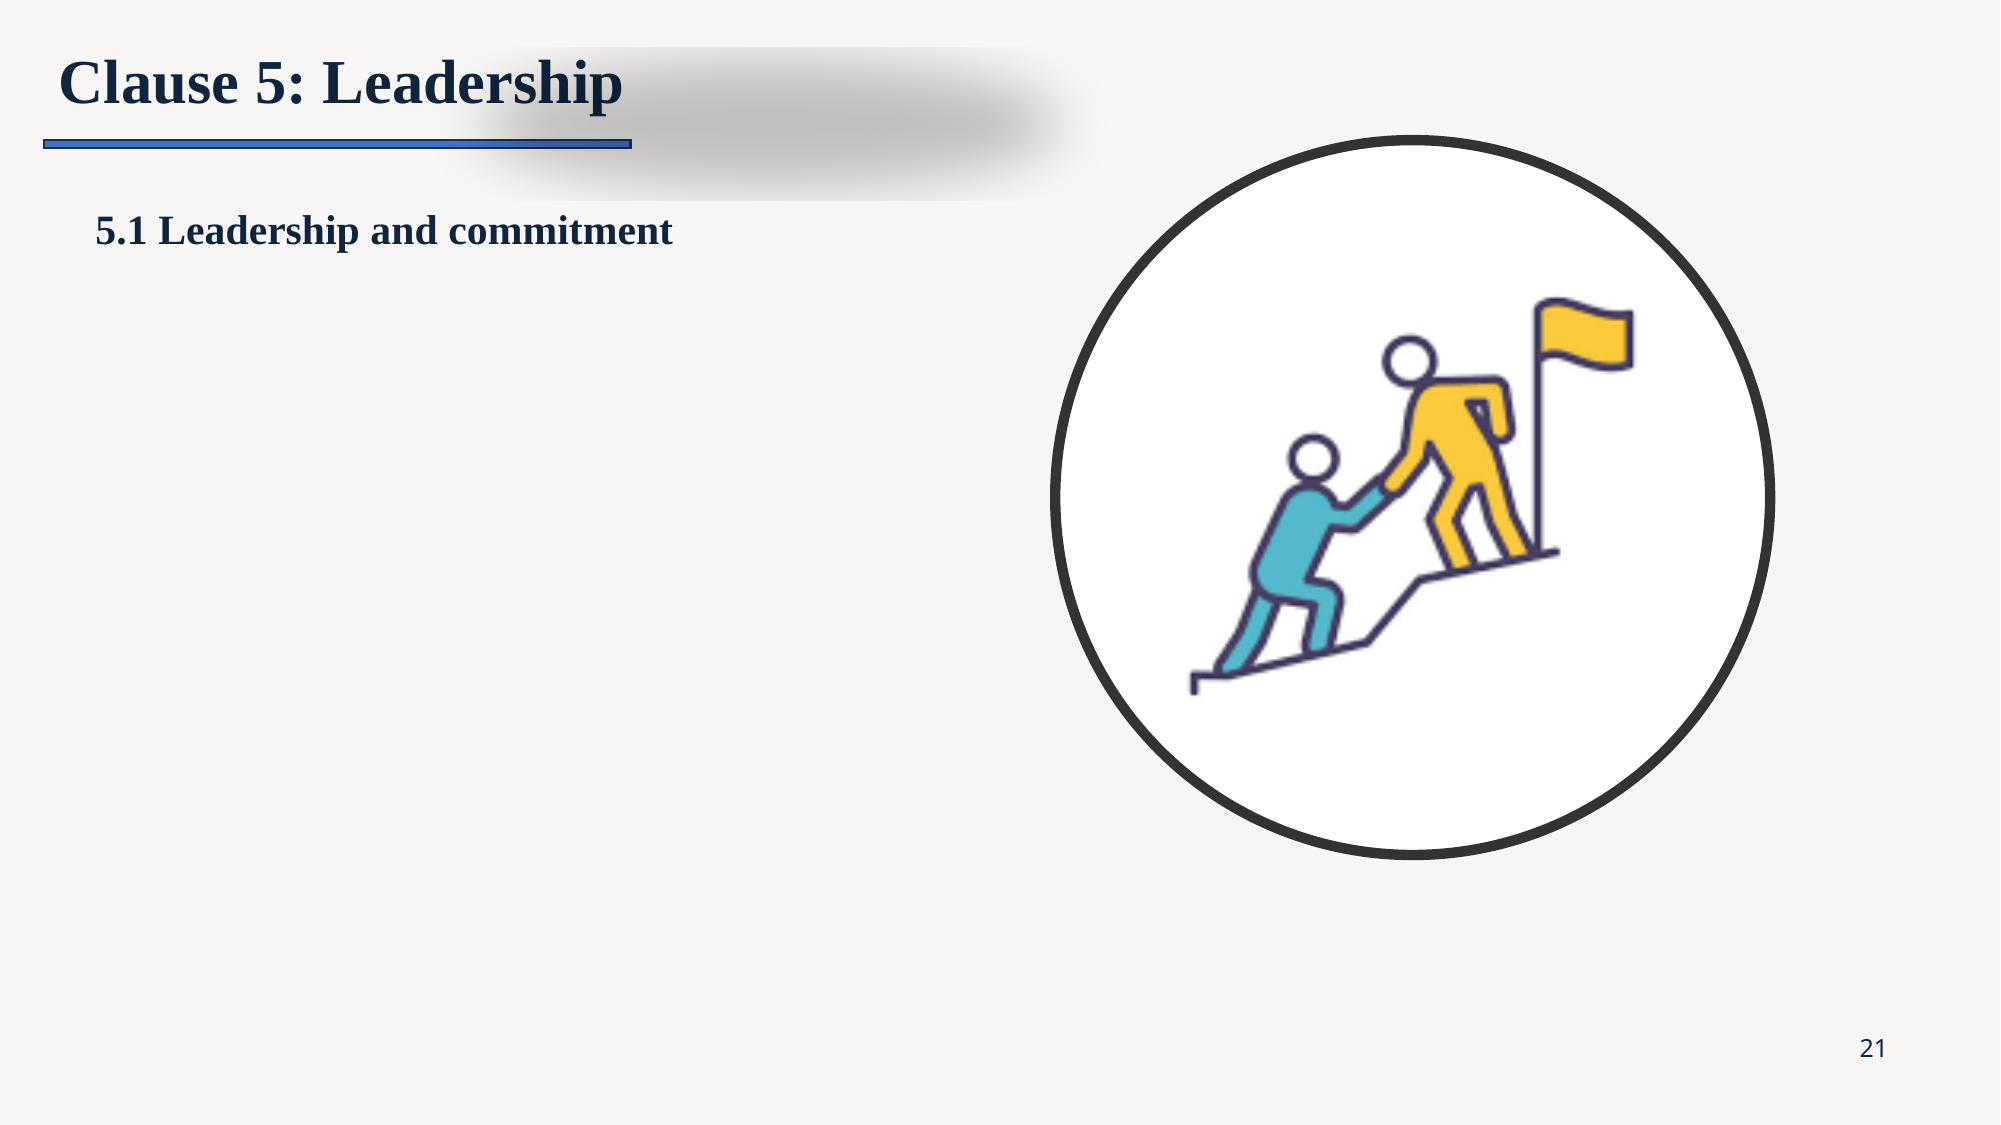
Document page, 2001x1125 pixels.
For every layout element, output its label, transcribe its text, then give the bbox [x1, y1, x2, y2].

text_box [43, 139, 466, 149]
title Clause 5: Leadership [43, 26, 1283, 140]
slide_number 21 [1836, 1020, 1912, 1080]
picture [1055, 140, 1771, 855]
text_box 5.1 Leadership and commitment [80, 178, 1055, 261]
